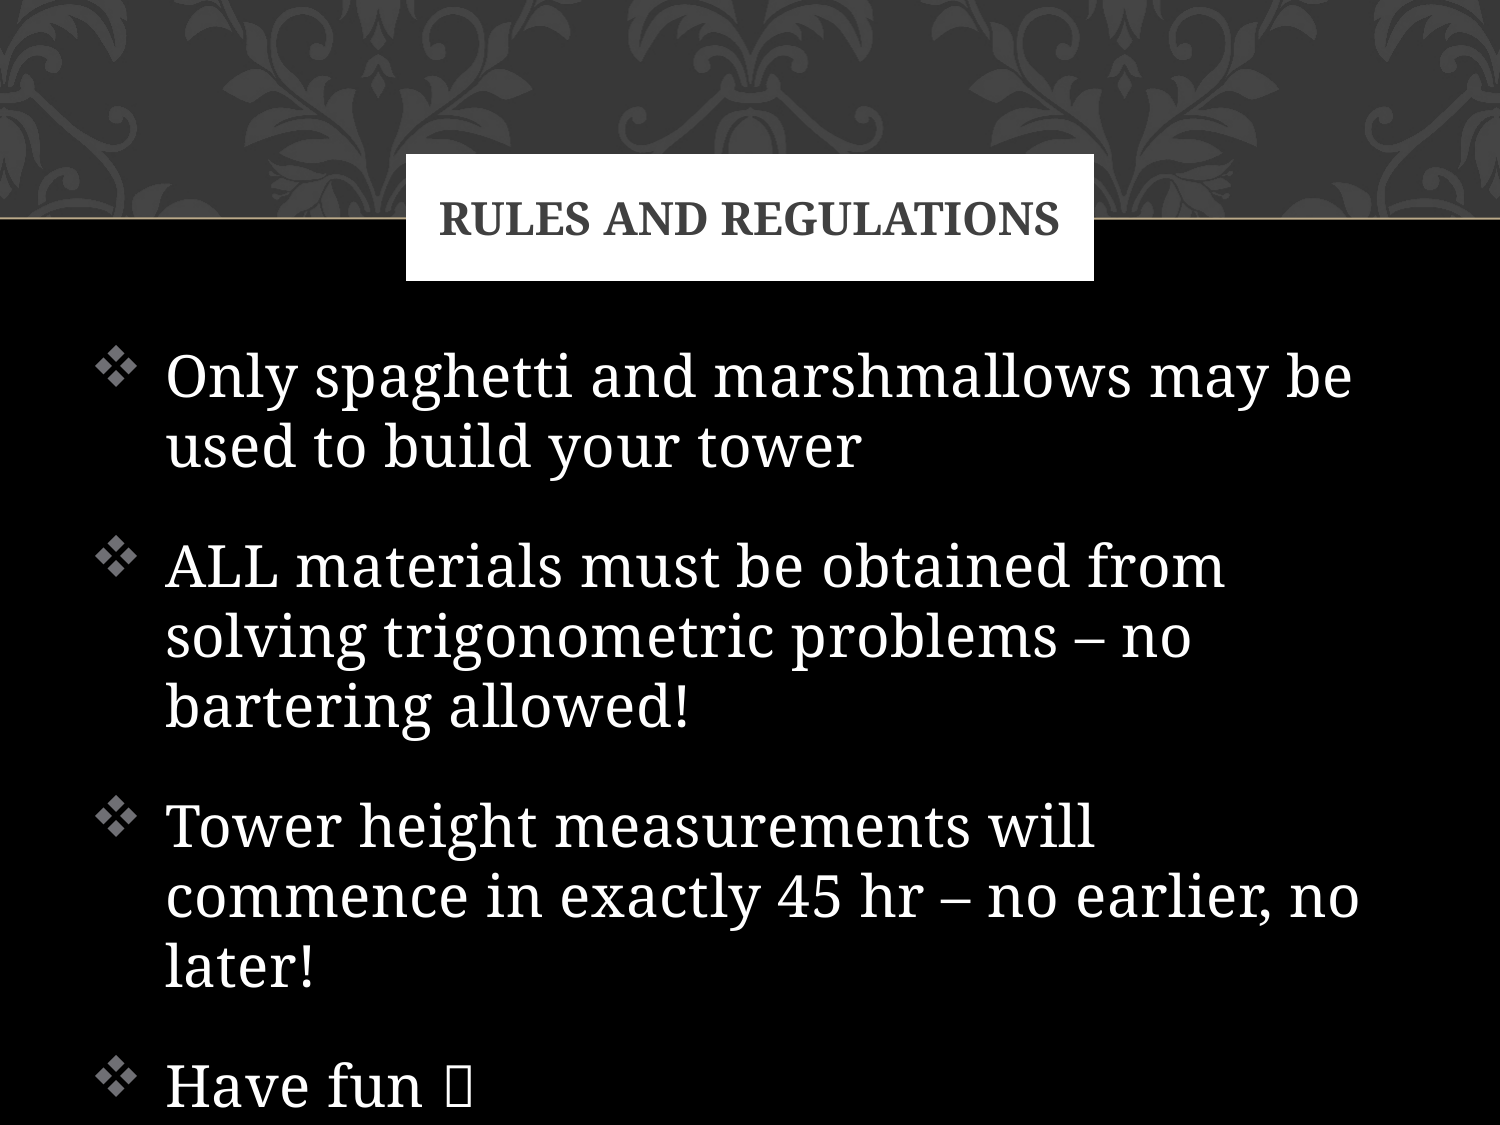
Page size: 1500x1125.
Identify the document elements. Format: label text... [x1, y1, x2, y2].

list Only spaghetti and marshmallows may be used to build your tower ALL materials must be obtained from solving trigonometric problems – no bartering allowed! Tower height measurements will commence in exactly 45 hr – no earlier, no later! Have fun  [75, 331, 1425, 1125]
title Rules and regulations [406, 154, 1094, 281]
